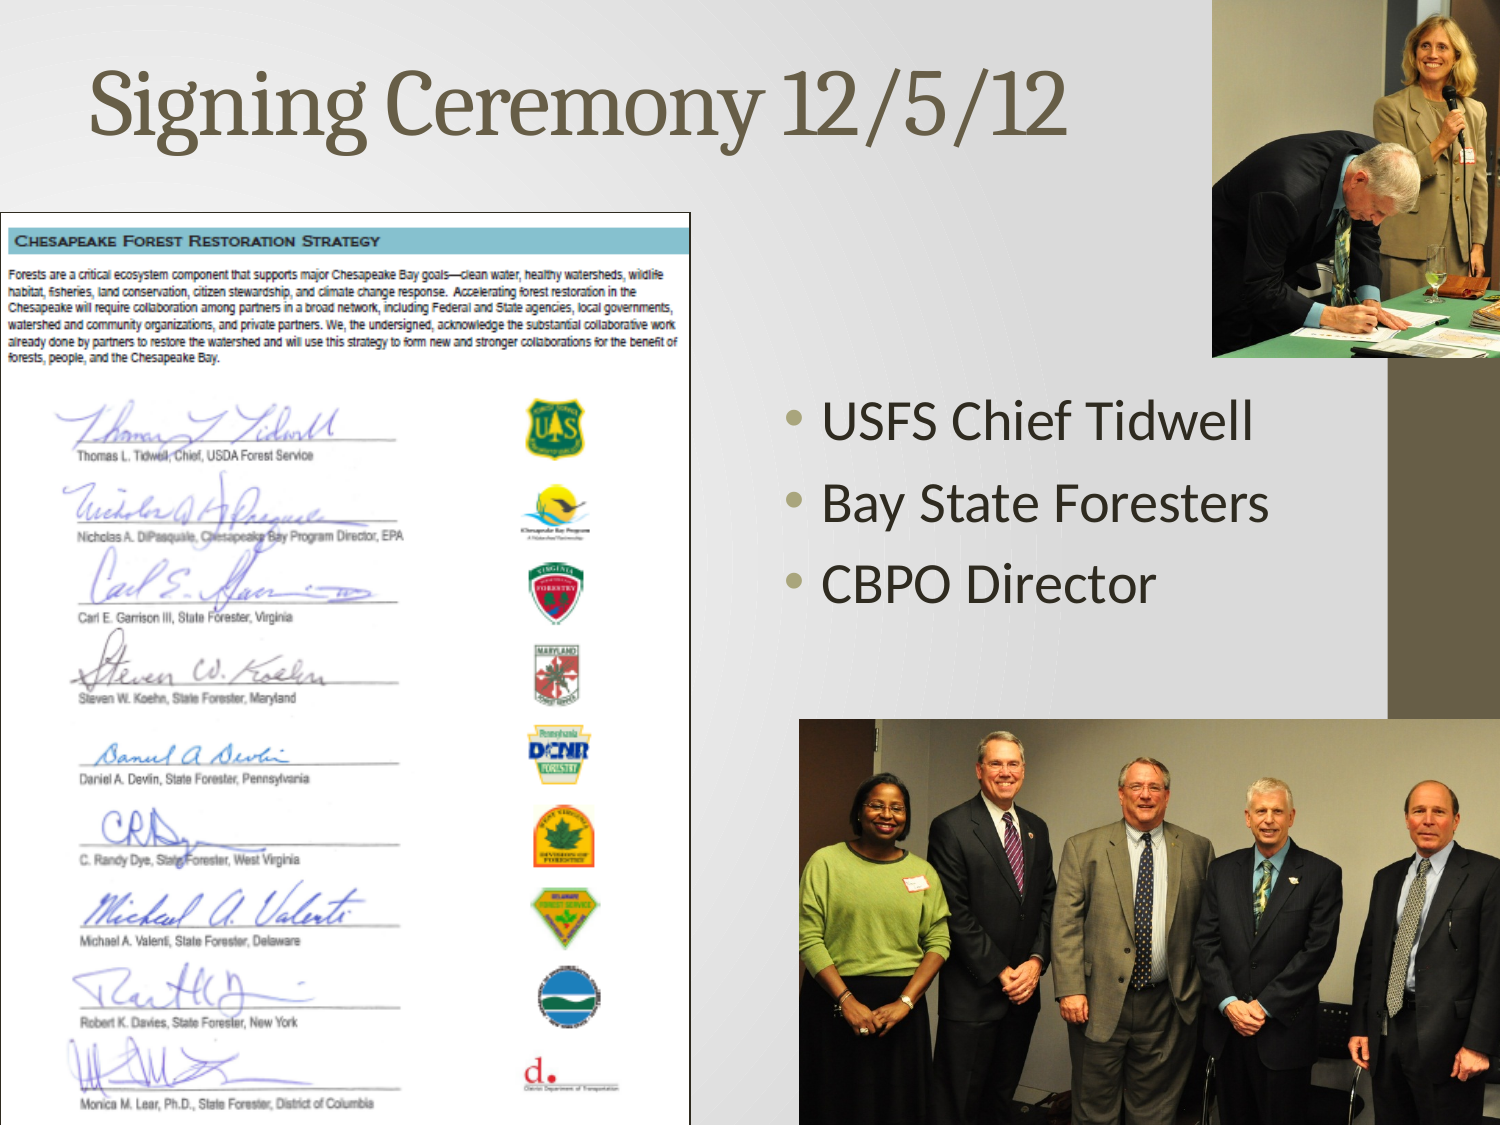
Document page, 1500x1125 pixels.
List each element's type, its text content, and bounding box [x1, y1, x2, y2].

list USFS Chief Tidwell Bay State Foresters CBPO Director [750, 375, 1460, 681]
picture [798, 719, 1500, 1125]
picture [0, 212, 690, 1125]
title Signing Ceremony 12/5/12 [75, 3, 1209, 191]
picture [1211, 0, 1500, 359]
